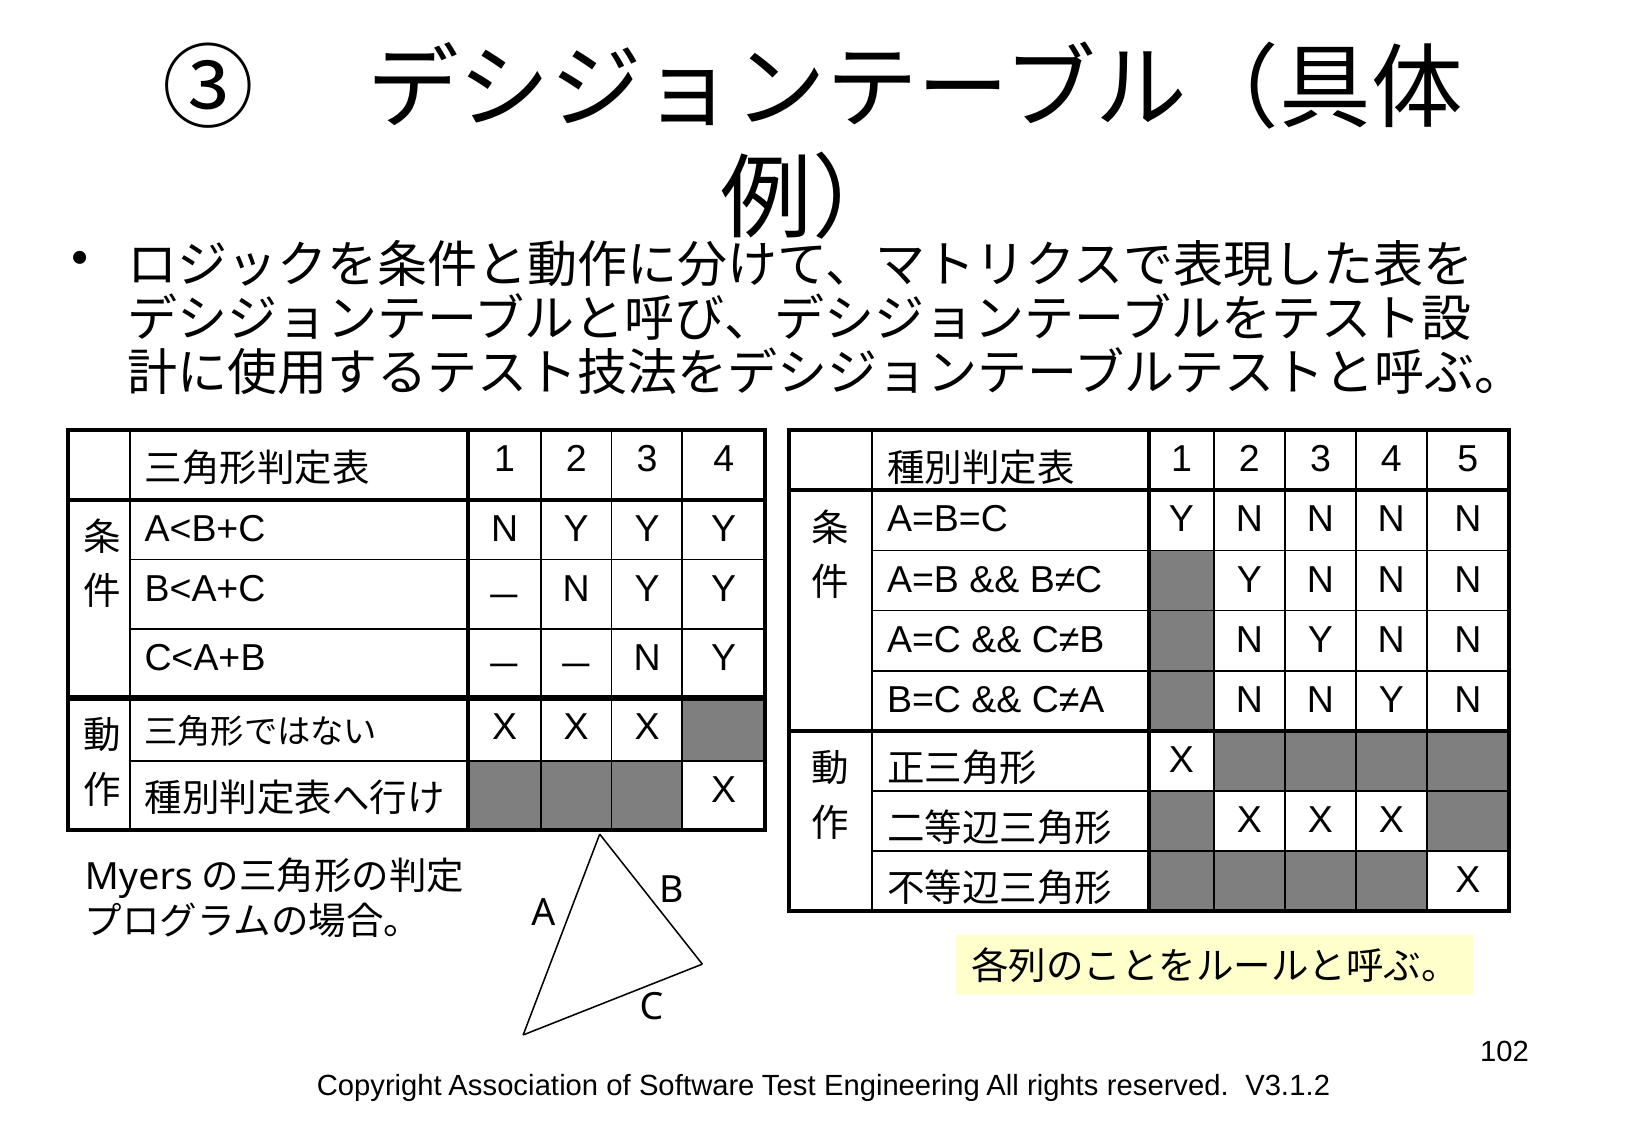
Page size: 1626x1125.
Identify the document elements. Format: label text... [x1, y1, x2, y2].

table_cell B=C && C≠A [873, 672, 1147, 729]
table_cell X [683, 762, 763, 828]
table_header 3 [612, 432, 681, 498]
table_cell N [1428, 551, 1507, 610]
table_cell N [1286, 551, 1355, 610]
table_cell 正三角形 [873, 733, 1147, 790]
footer Copyright Association of Software Test Engineering All rights reserved. V3.1.2 [233, 1058, 1416, 1103]
table_cell N [1286, 672, 1355, 729]
table_header 3 [1286, 432, 1355, 488]
table_cell N [1357, 551, 1426, 610]
table_cell － [470, 560, 540, 628]
text_box Myersの三角形の判定 プログラムの場合。 [70, 844, 480, 950]
table_cell [1215, 852, 1284, 909]
table_cell N [612, 630, 681, 695]
table_cell [470, 762, 540, 828]
table_cell N [1215, 492, 1284, 550]
table_cell N [1215, 672, 1284, 729]
table_cell [1151, 852, 1213, 909]
table_header 2 [1215, 432, 1284, 488]
table_cell Y [542, 502, 611, 559]
title ③ デシジョンテーブル（具体例） [80, 44, 1544, 233]
table_cell Y [1286, 611, 1355, 670]
table_cell Y [1151, 492, 1213, 550]
table_cell N [1428, 492, 1507, 550]
table_cell [1151, 611, 1213, 670]
table_cell [1151, 792, 1213, 850]
table_cell 条件 [70, 502, 129, 695]
table_cell [542, 762, 611, 828]
table_cell N [1357, 611, 1426, 670]
table_header [70, 432, 129, 498]
table_cell [1215, 733, 1284, 790]
table_header 1 [470, 432, 540, 498]
table_cell Y [612, 560, 681, 628]
text_box 102 [1164, 1024, 1544, 1103]
table_cell Y [612, 502, 681, 559]
table_cell 条件 [791, 492, 871, 729]
table_cell N [470, 502, 540, 559]
table_cell X [1151, 733, 1213, 790]
table_header 1 [1151, 432, 1213, 488]
table_cell N [542, 560, 611, 628]
table_cell [1151, 551, 1213, 610]
table_cell Y [683, 560, 763, 628]
table_cell N [1428, 611, 1507, 670]
table_cell B<A+C [131, 560, 466, 628]
table_cell [1286, 852, 1355, 909]
table_cell X [542, 701, 611, 760]
table_cell X [612, 701, 681, 760]
table_cell [1428, 792, 1507, 850]
table_cell 動作 [791, 733, 871, 909]
table_cell X [470, 701, 540, 760]
table_cell [1286, 733, 1355, 790]
table_header 2 [542, 432, 611, 498]
table_cell [1357, 733, 1426, 790]
table_cell [612, 762, 681, 828]
table_cell Y [683, 502, 763, 559]
table_cell X [1357, 792, 1426, 850]
text_box 各列のことをルールと呼ぶ。 [956, 934, 1474, 995]
table_cell Y [683, 630, 763, 695]
table_cell Y [1357, 672, 1426, 729]
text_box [516, 833, 703, 1036]
table_cell X [1428, 852, 1507, 909]
table_cell 動作 [70, 701, 129, 828]
table_cell Y [1215, 551, 1284, 610]
table_cell － [470, 630, 540, 695]
table_cell A=C && C≠B [873, 611, 1147, 670]
list ロジックを条件と動作に分けて、マトリクスで表現した表をデシジョンテーブルと呼び、デシジョンテーブルをテスト設計に使用するテスト技法をデシジョンテーブルテストと呼ぶ。 [56, 231, 1531, 327]
table_header 種別判定表 [873, 432, 1147, 488]
table_cell X [1286, 792, 1355, 850]
table_cell A=B=C [873, 492, 1147, 550]
table_cell A<B+C [131, 502, 466, 559]
table_cell 二等辺三角形 [873, 792, 1147, 850]
table_cell N [1428, 672, 1507, 729]
table_header 4 [683, 432, 763, 498]
table_header 三角形判定表 [131, 432, 466, 498]
table_cell － [542, 630, 611, 695]
table_cell 不等辺三角形 [873, 852, 1147, 909]
table_cell N [1215, 611, 1284, 670]
table_cell 三角形ではない [131, 701, 466, 760]
table_cell A=B && B≠C [873, 551, 1147, 610]
table_cell [1151, 672, 1213, 729]
table_cell [1428, 733, 1507, 790]
table_cell N [1286, 492, 1355, 550]
table_cell C<A+B [131, 630, 466, 695]
table_cell 種別判定表へ行け [131, 762, 466, 828]
table_header 4 [1357, 432, 1426, 488]
table_cell [1357, 852, 1426, 909]
table_header 5 [1428, 432, 1507, 488]
table_cell X [1215, 792, 1284, 850]
table_cell [683, 701, 763, 760]
table_header [791, 432, 871, 488]
table_cell N [1357, 492, 1426, 550]
